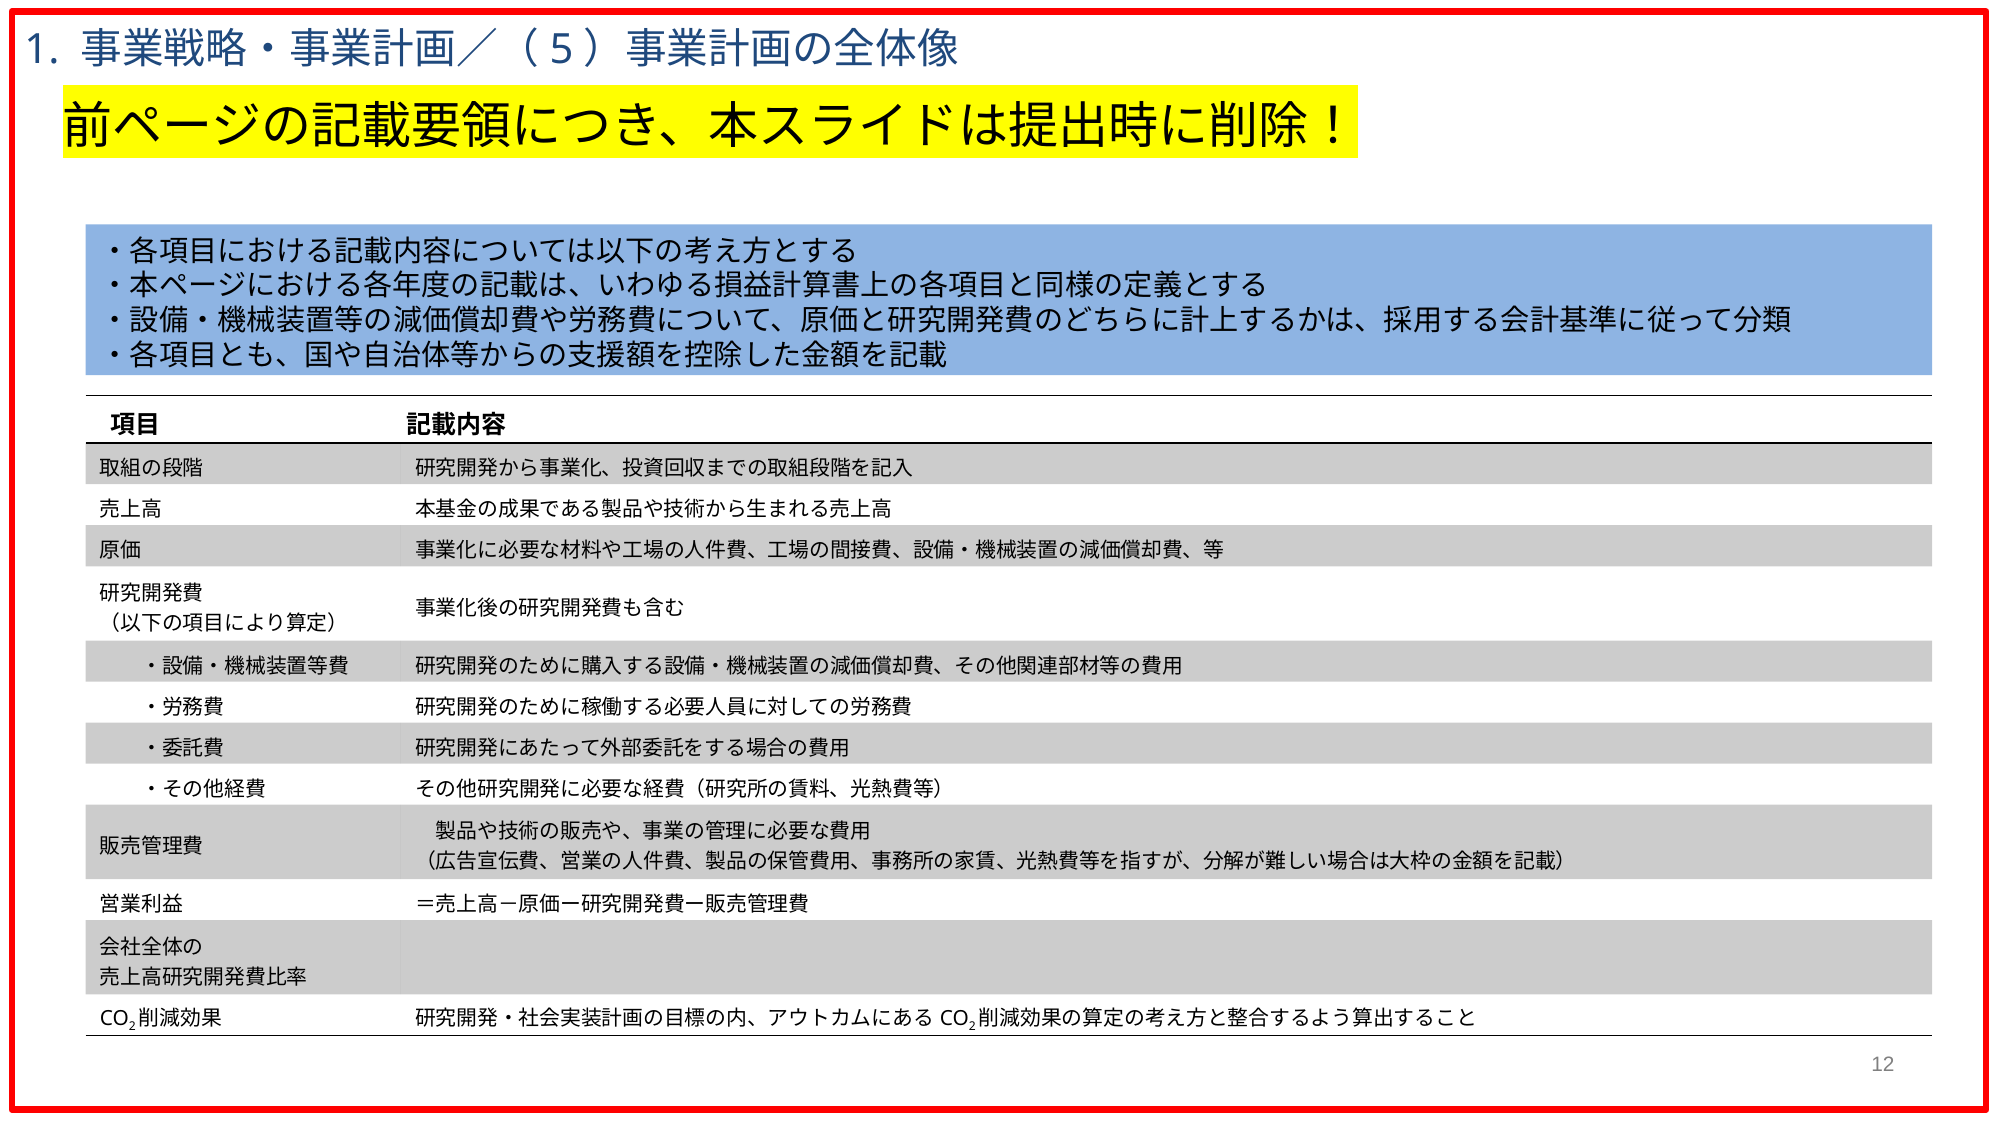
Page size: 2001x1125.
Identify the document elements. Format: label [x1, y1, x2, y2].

text_box [11, 11, 1987, 1110]
